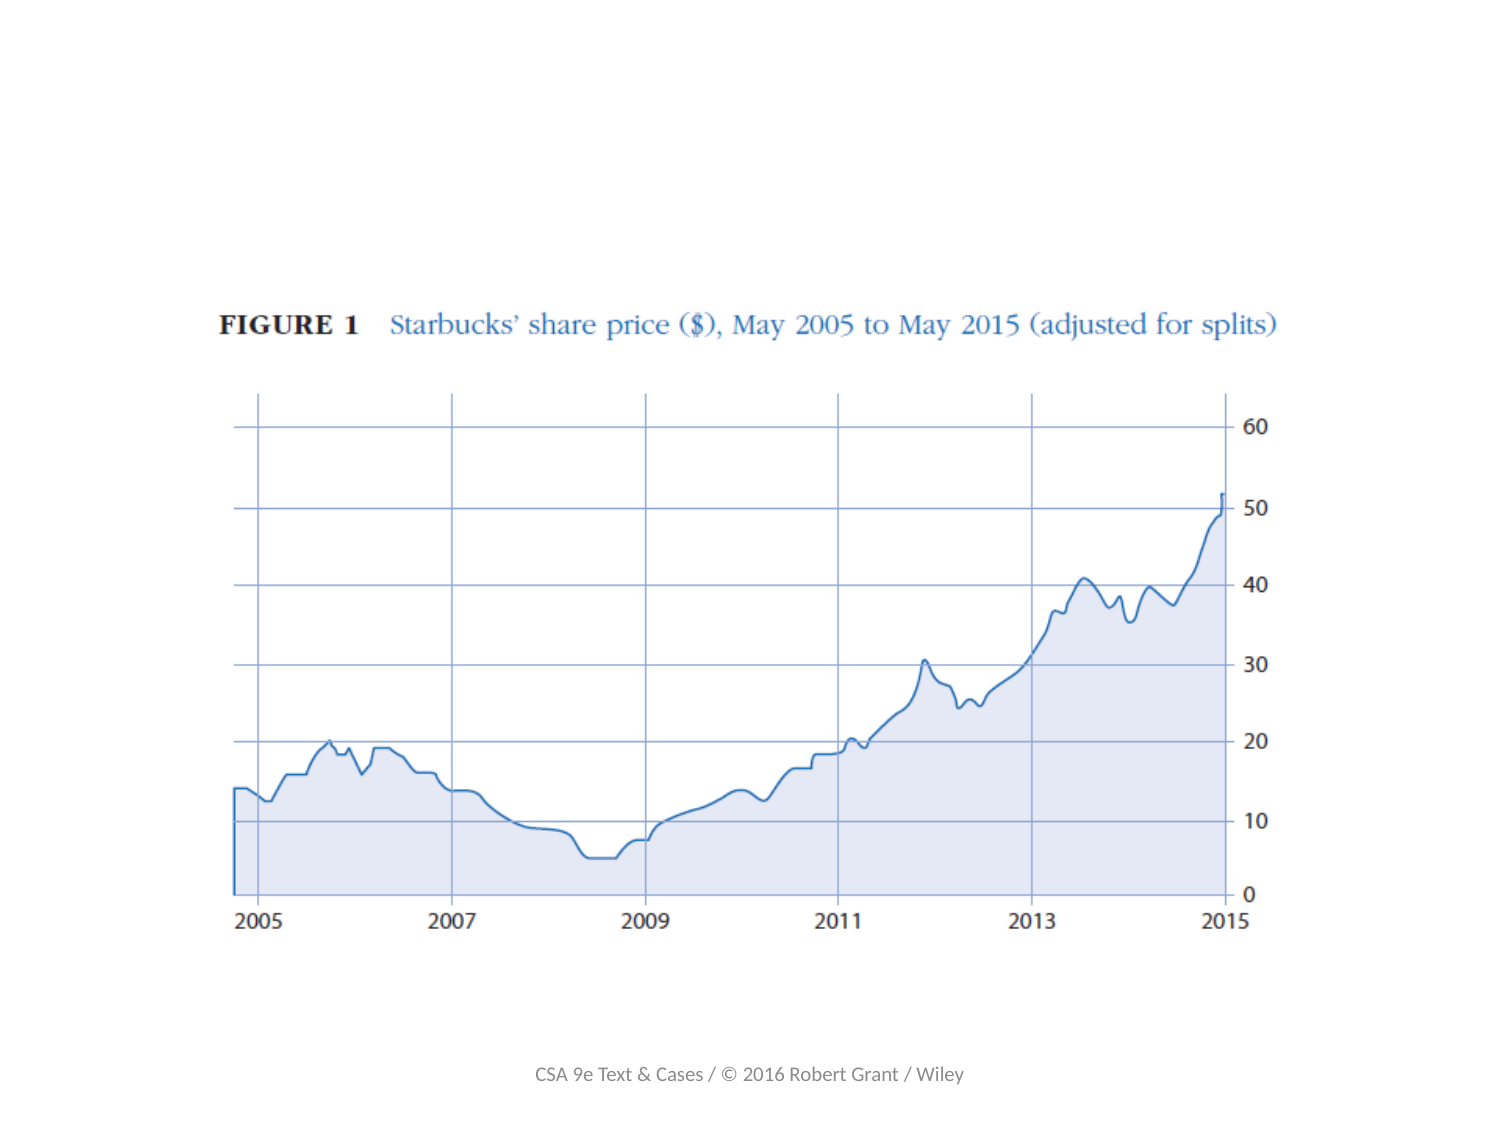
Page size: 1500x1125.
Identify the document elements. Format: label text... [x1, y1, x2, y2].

footer CSA 9e Text & Cases / © 2016 Robert Grant / Wiley [512, 1042, 988, 1103]
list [206, 302, 1294, 965]
